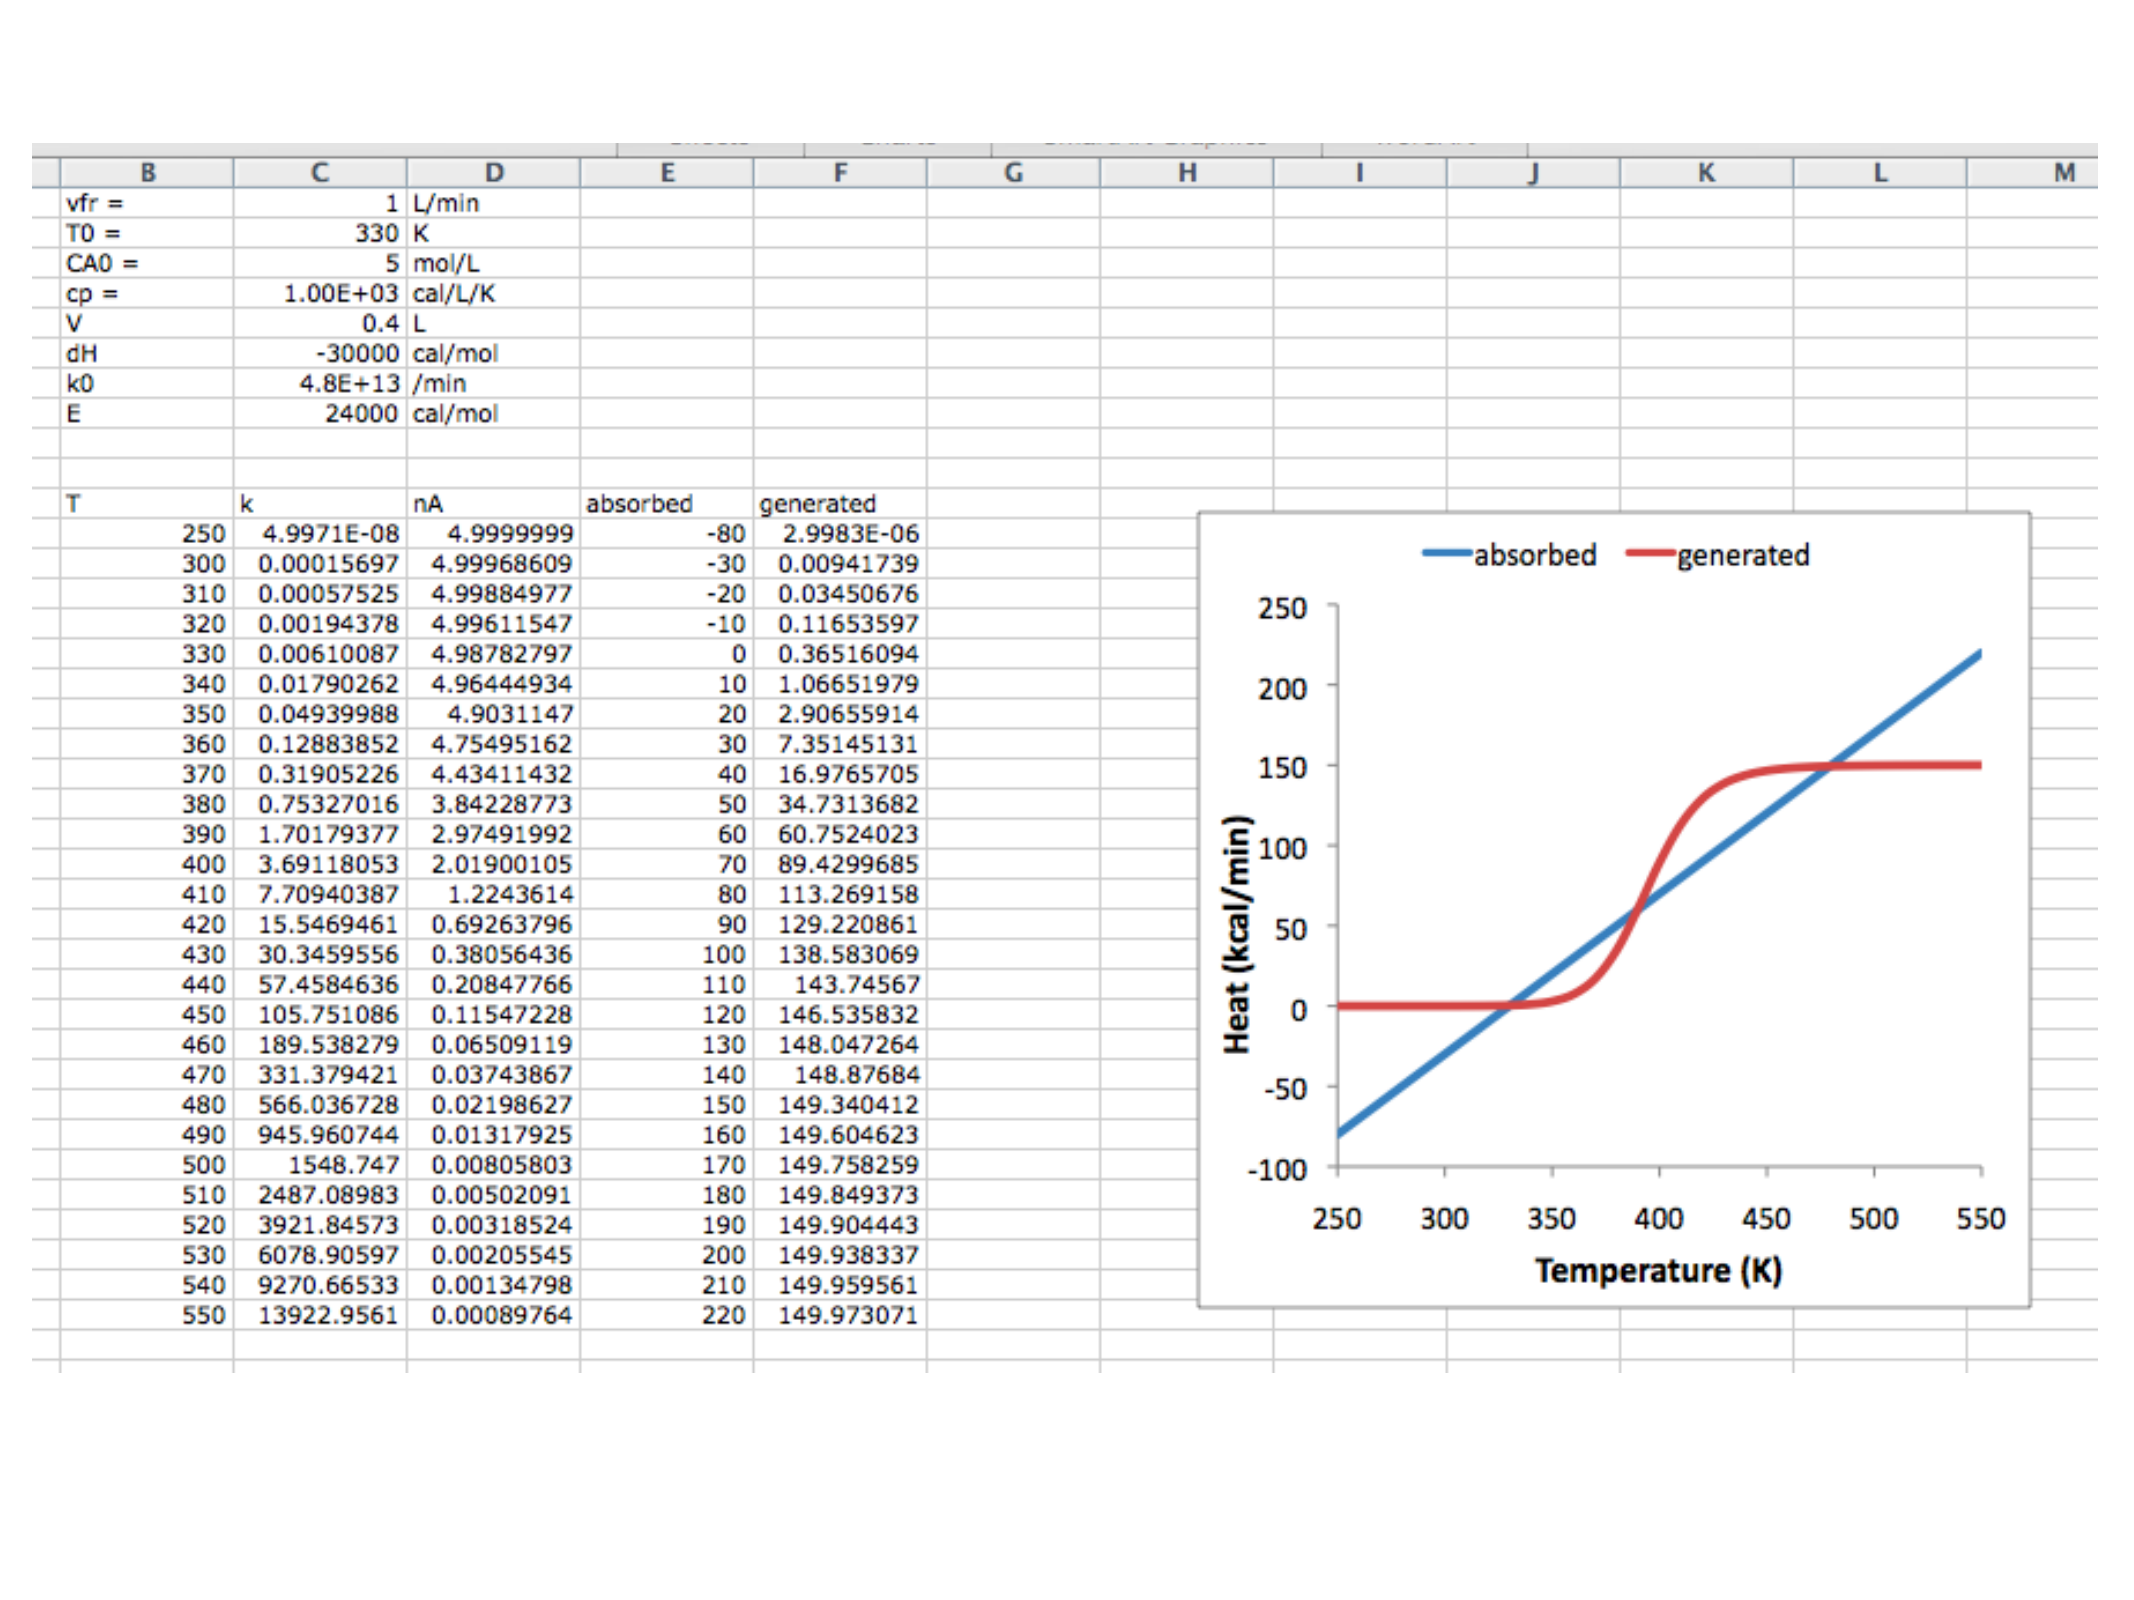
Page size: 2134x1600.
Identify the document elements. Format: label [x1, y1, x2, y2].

picture [31, 143, 2098, 1374]
